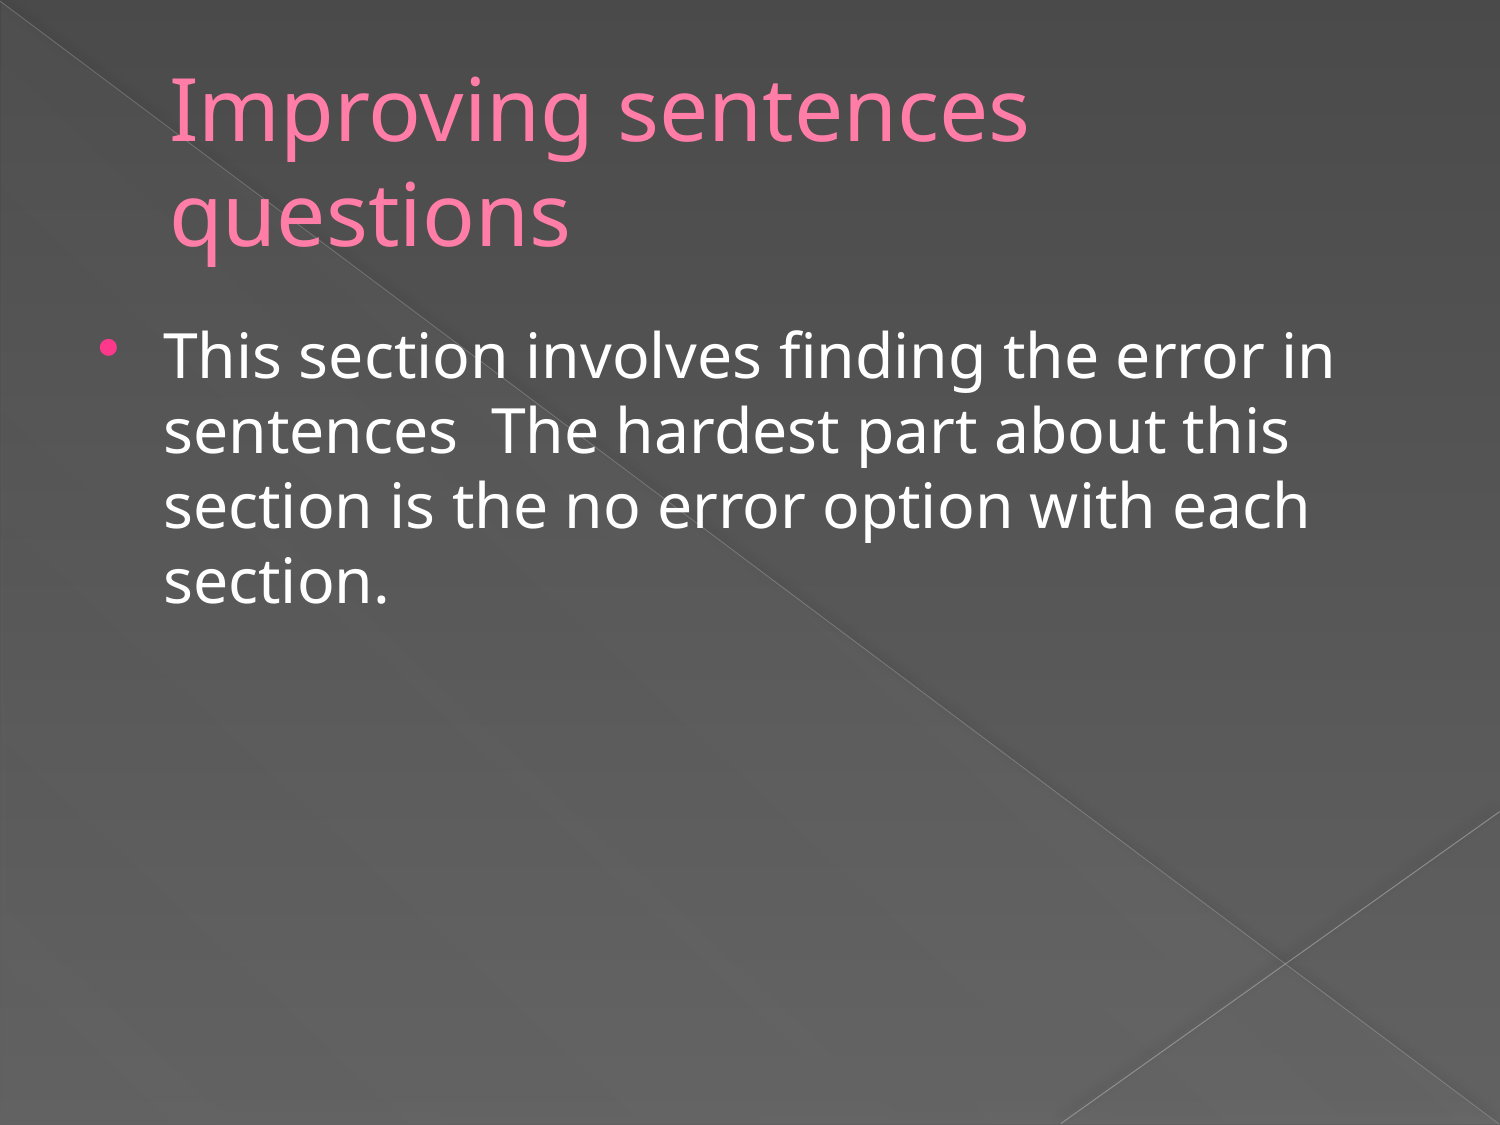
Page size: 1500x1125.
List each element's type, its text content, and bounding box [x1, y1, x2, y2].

title Improving sentences questions [75, 43, 1425, 274]
list This section involves finding the error in sentences The hardest part about this section is the no error option with each section. [75, 308, 1425, 1059]
